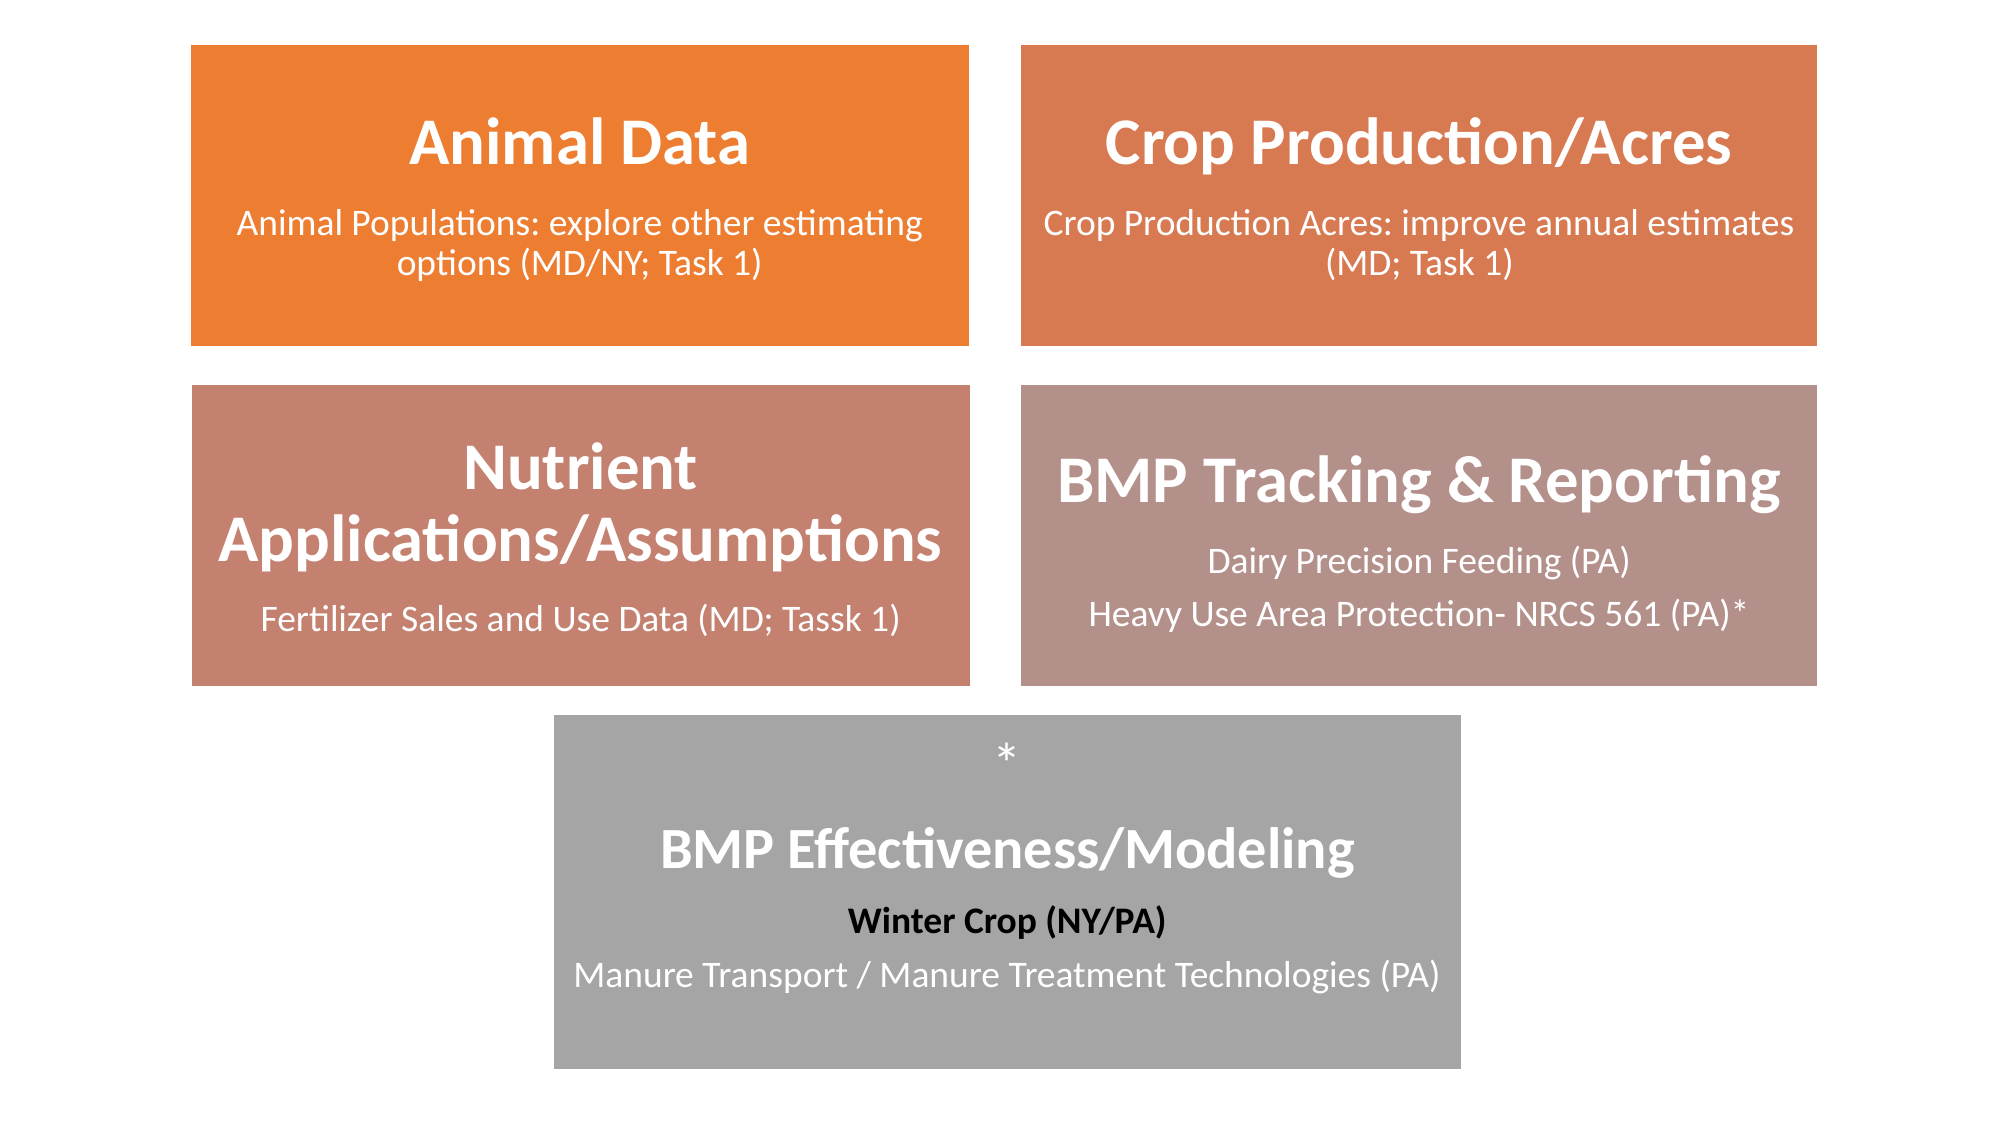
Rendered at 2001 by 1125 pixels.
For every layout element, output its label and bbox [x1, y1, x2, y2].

text_box [109, 43, 1900, 1108]
